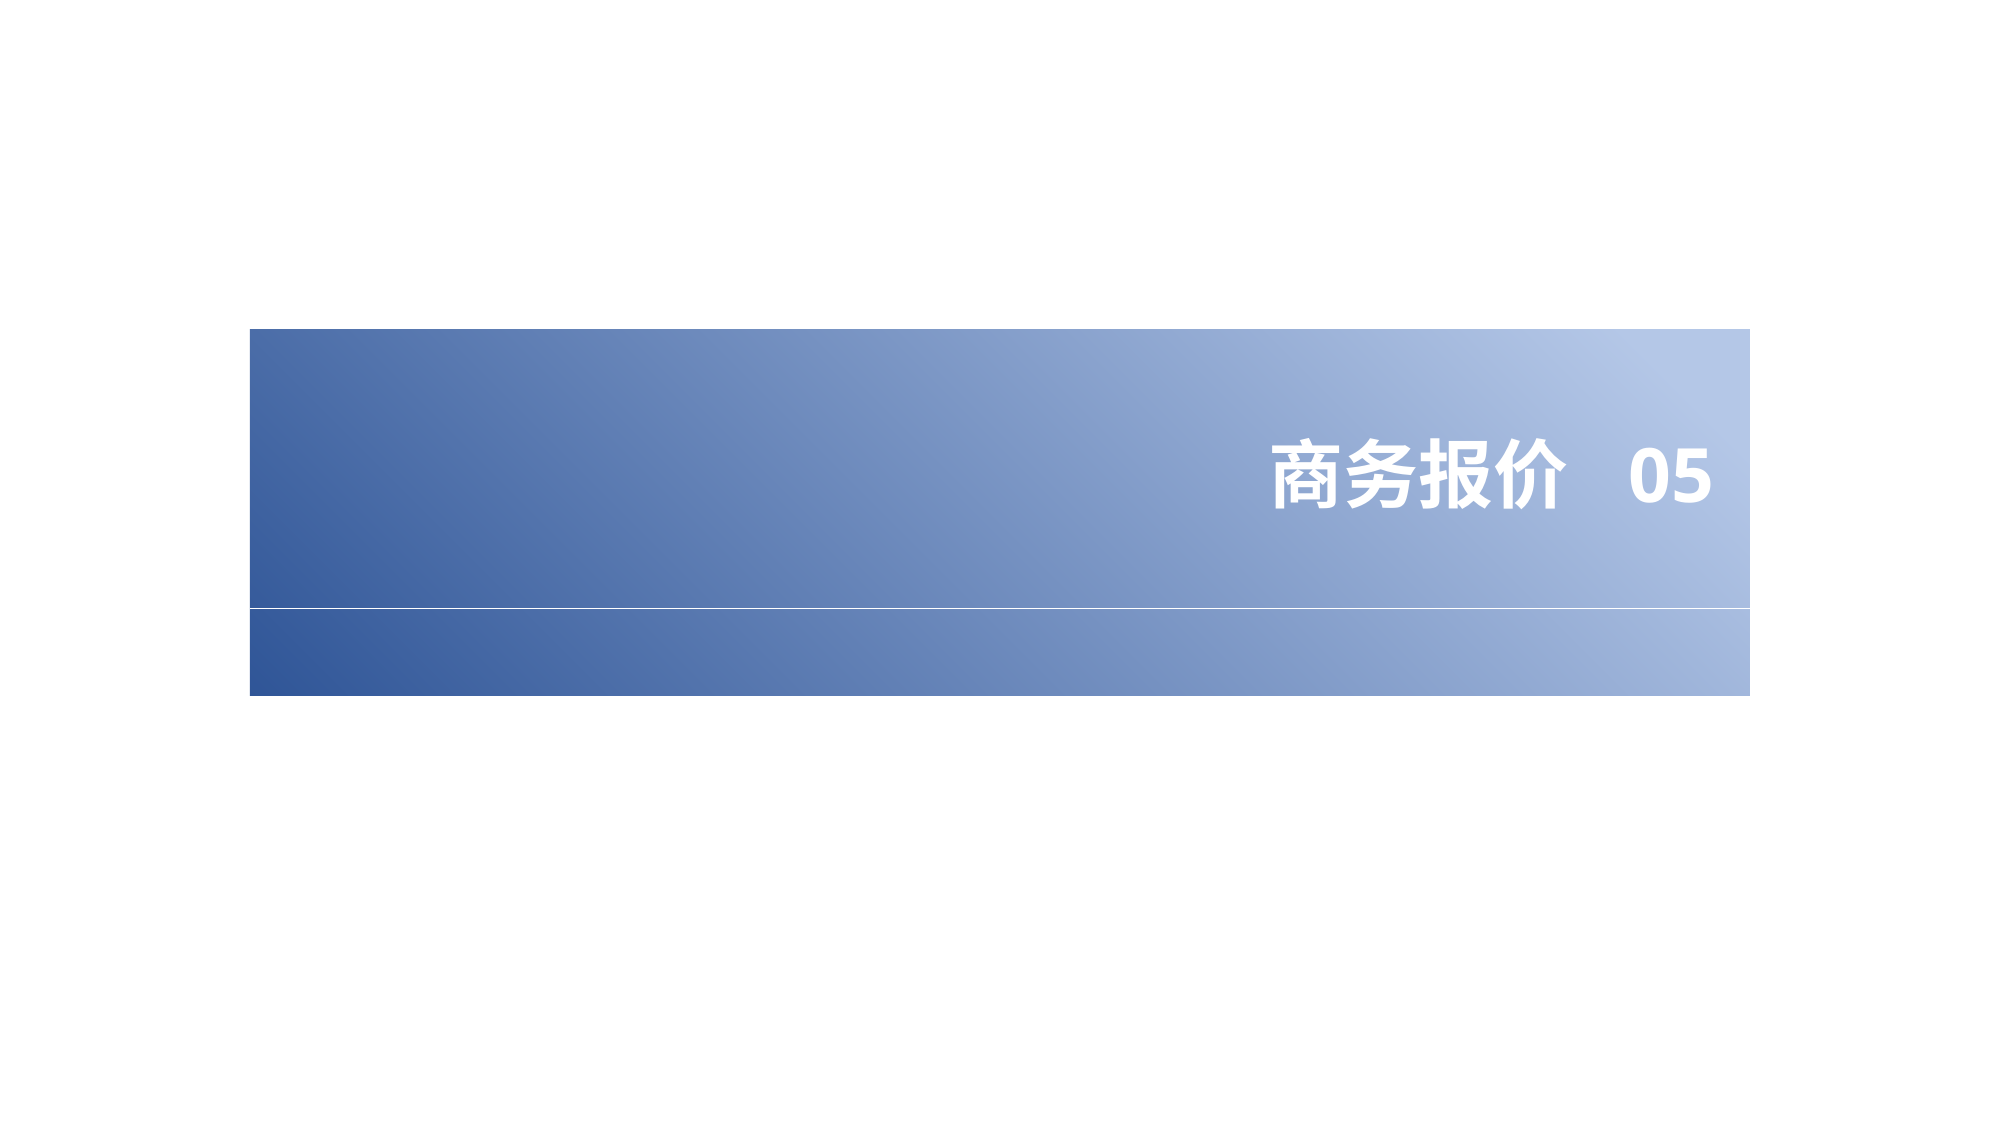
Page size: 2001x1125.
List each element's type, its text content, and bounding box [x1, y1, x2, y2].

text_box 商务报价 [865, 406, 1584, 527]
text_box 05 [1613, 406, 1763, 527]
text_box [249, 329, 1751, 697]
